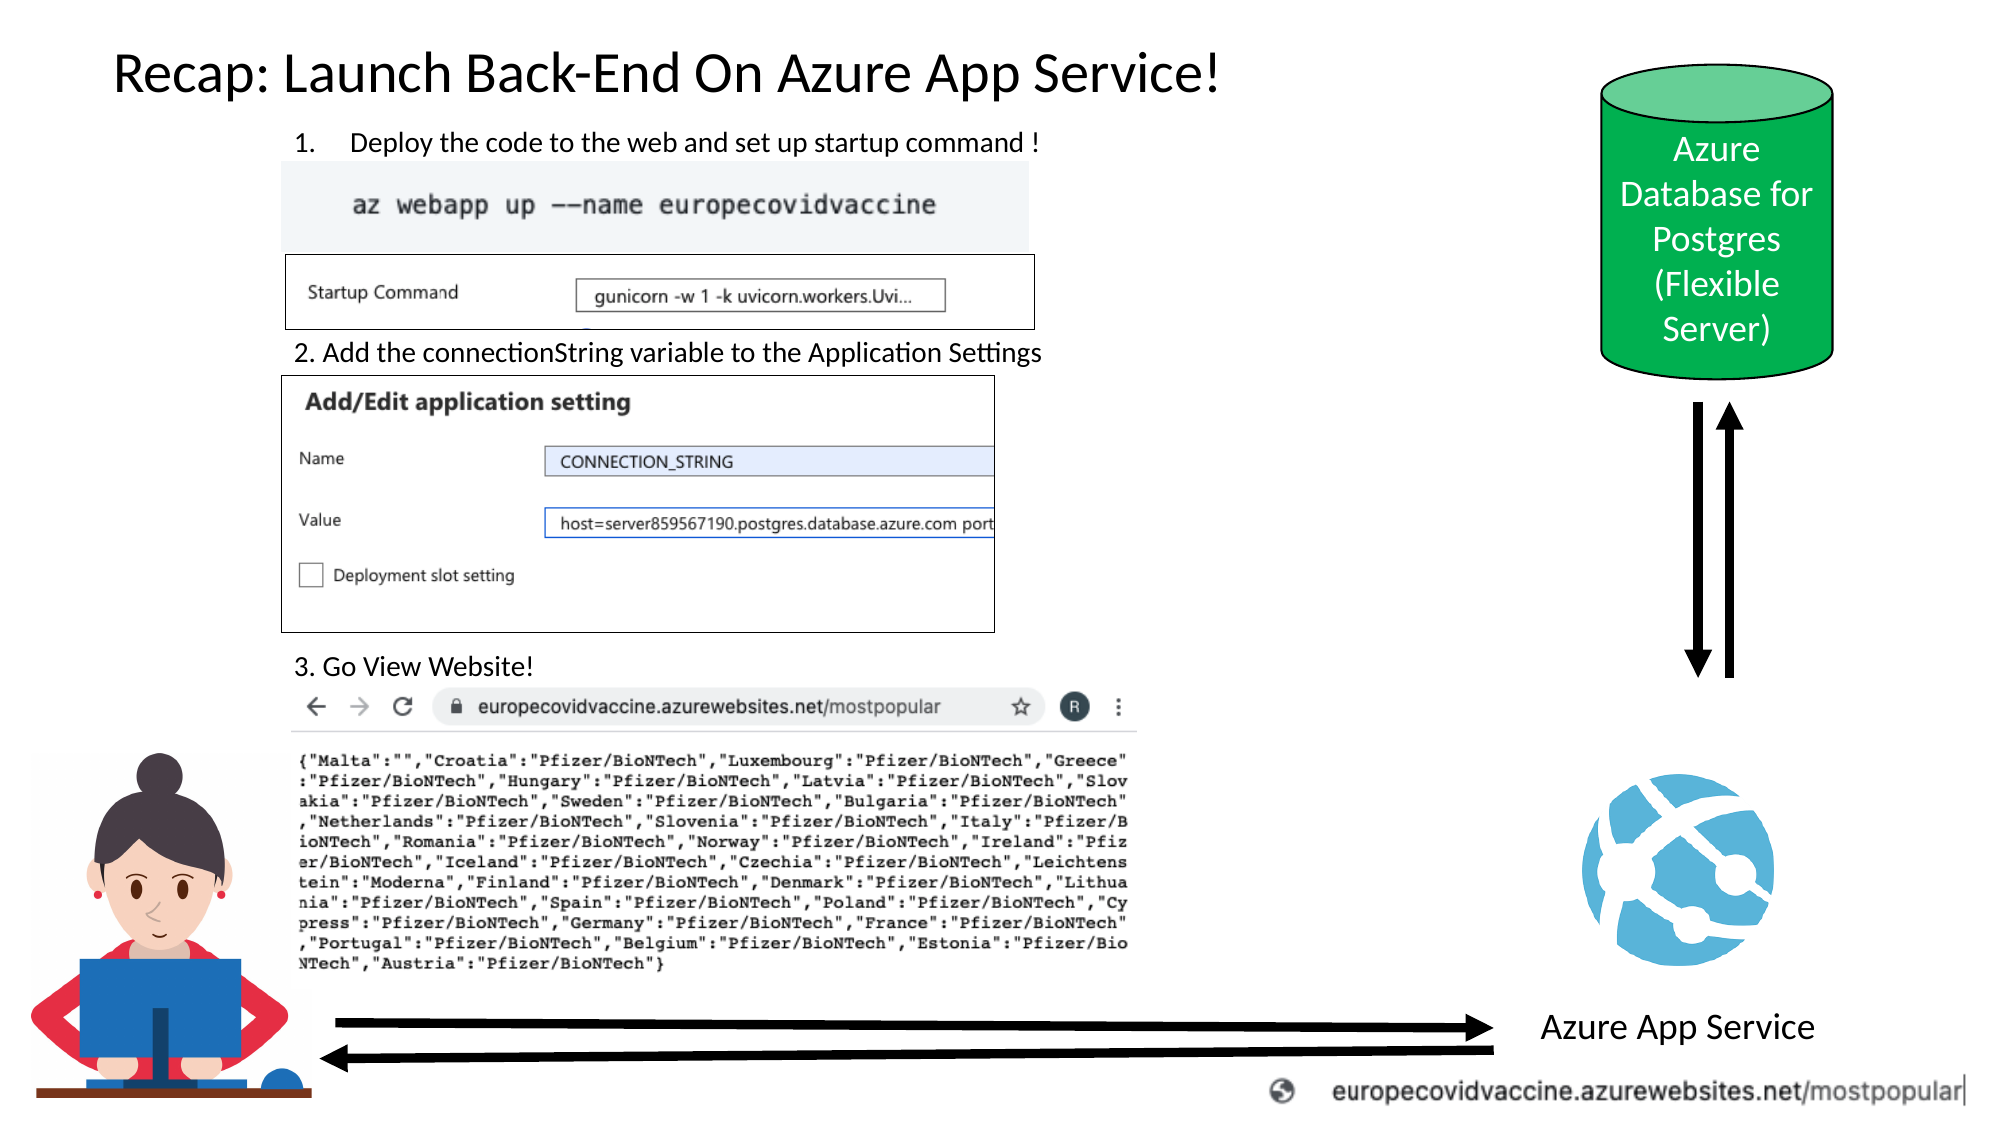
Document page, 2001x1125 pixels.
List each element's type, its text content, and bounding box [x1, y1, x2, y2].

picture [281, 375, 995, 633]
picture [1259, 1058, 1969, 1116]
text_box Azure Database for Postgres (Flexible Server) [1600, 63, 1834, 381]
picture [285, 254, 1035, 330]
text_box Recap: Launch Back-End On Azure App Service! [98, 26, 1252, 112]
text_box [319, 1050, 1494, 1059]
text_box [335, 1022, 1494, 1028]
picture [1582, 774, 1774, 966]
picture [31, 685, 1137, 1098]
picture [281, 161, 1029, 252]
text_box Azure App Service [1525, 994, 1831, 1055]
text_box Deploy the code to the web and set up startup command ! 2. Add the connectionString variable to the Application Settings 3. Go View Website! [279, 115, 1421, 760]
